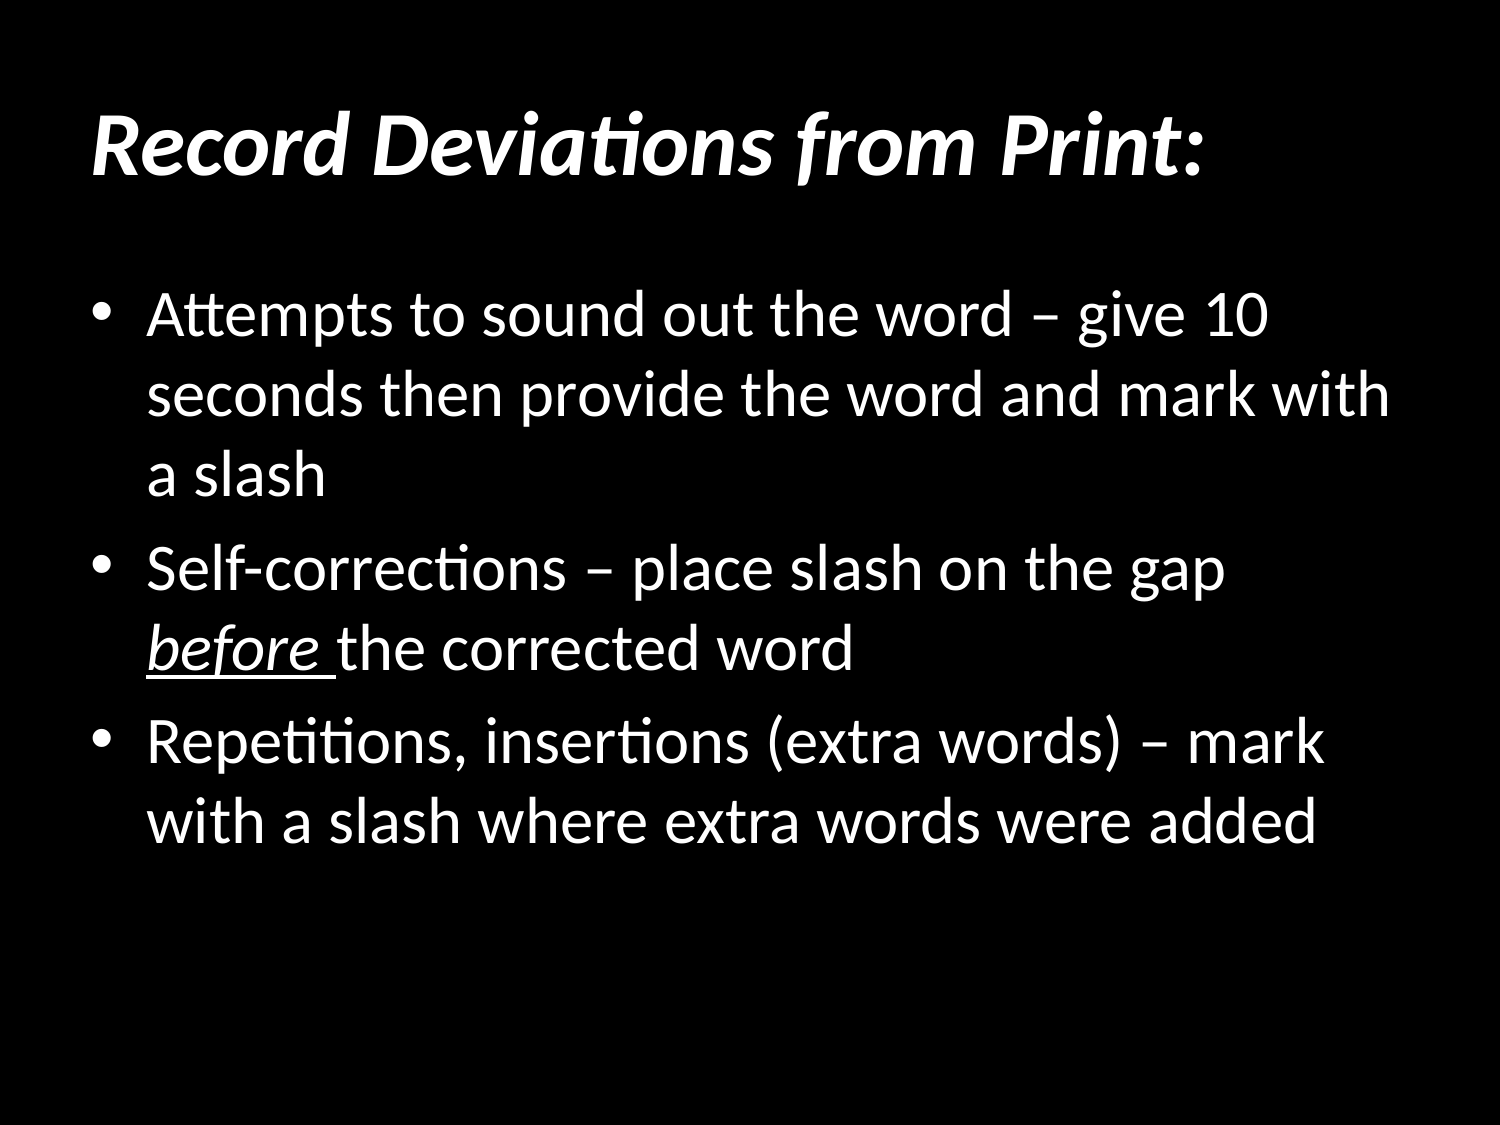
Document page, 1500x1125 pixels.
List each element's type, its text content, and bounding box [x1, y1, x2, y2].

title Record Deviations from Print: [75, 45, 1425, 233]
list Attempts to sound out the word – give 10 seconds then provide the word and mark with a slash Self-corrections – place slash on the gap before the corrected word Repetitions, insertions (extra words) – mark with a slash where extra words were added [75, 262, 1425, 1088]
